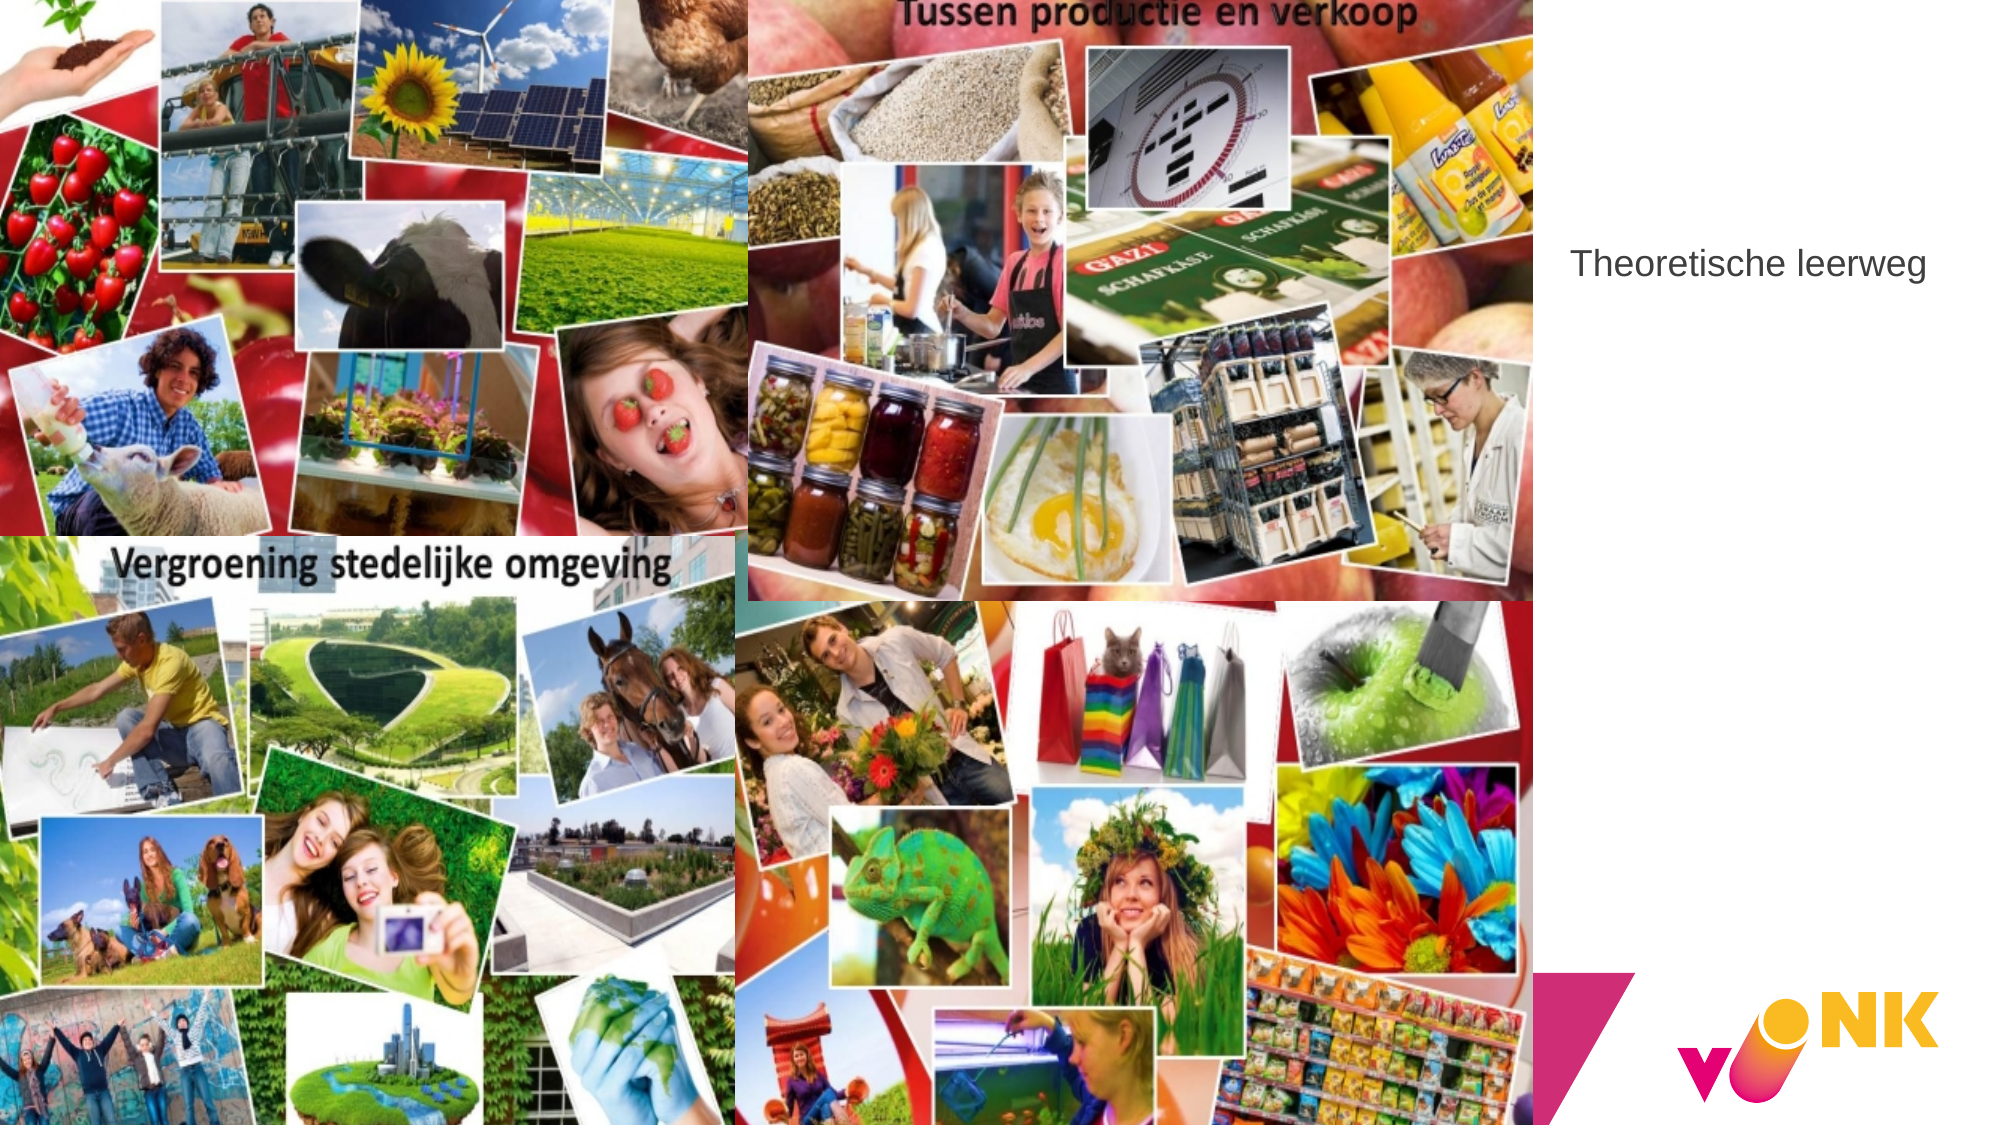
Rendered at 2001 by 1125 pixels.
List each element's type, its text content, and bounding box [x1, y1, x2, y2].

text_box Theoretische leerweg [1555, 231, 2000, 292]
picture [1677, 992, 1939, 1103]
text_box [0, 0, 1533, 1125]
